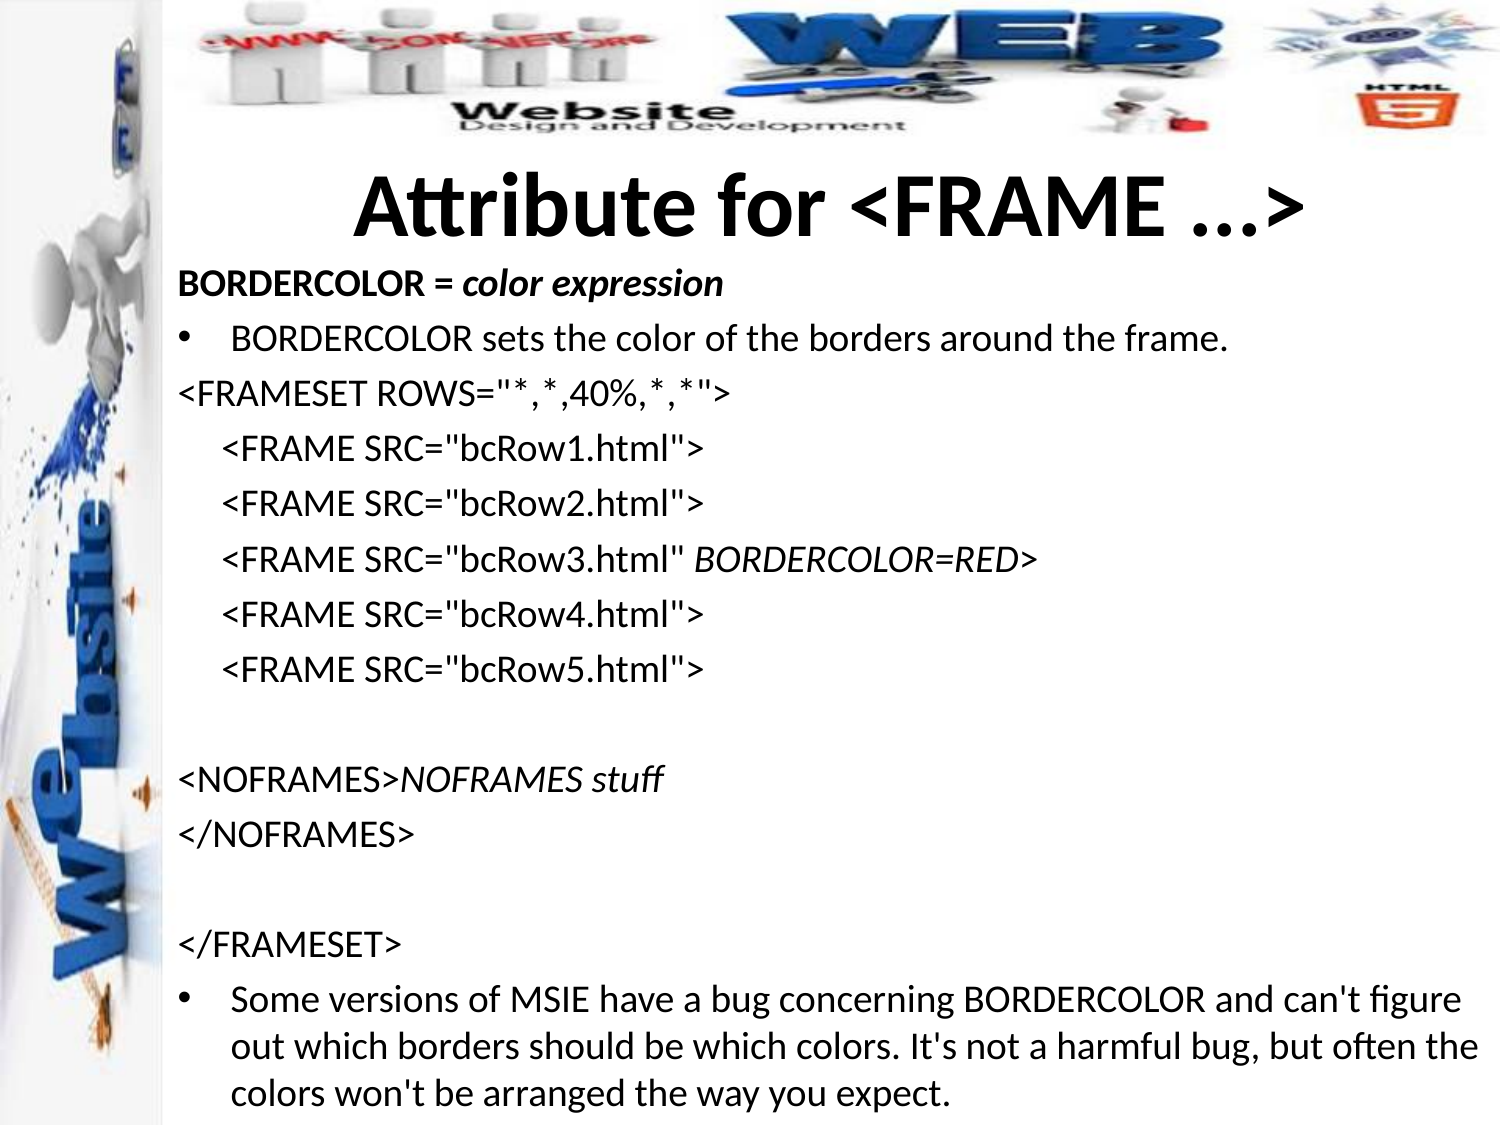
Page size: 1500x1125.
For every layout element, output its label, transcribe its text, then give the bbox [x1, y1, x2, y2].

list BORDERCOLOR = color expression BORDERCOLOR sets the color of the borders around the frame. <FRAMESET ROWS="*,*,40%,*,*"> <FRAME SRC="bcRow1.html"> <FRAME SRC="bcRow2.html"> <FRAME SRC="bcRow3.html" BORDERCOLOR=RED> <FRAME SRC="bcRow4.html"> <FRAME SRC="bcRow5.html"> <NOFRAMES>NOFRAMES stuff </NOFRAMES> </FRAMESET> Some versions of MSIE have a bug concerning BORDERCOLOR and can't figure out which borders should be which colors. It's not a harmful bug, but often the colors won't be arranged the way you expect. [162, 249, 1500, 1125]
picture [0, 0, 1500, 1125]
title Attribute for <FRAME ...> [162, 125, 1500, 249]
